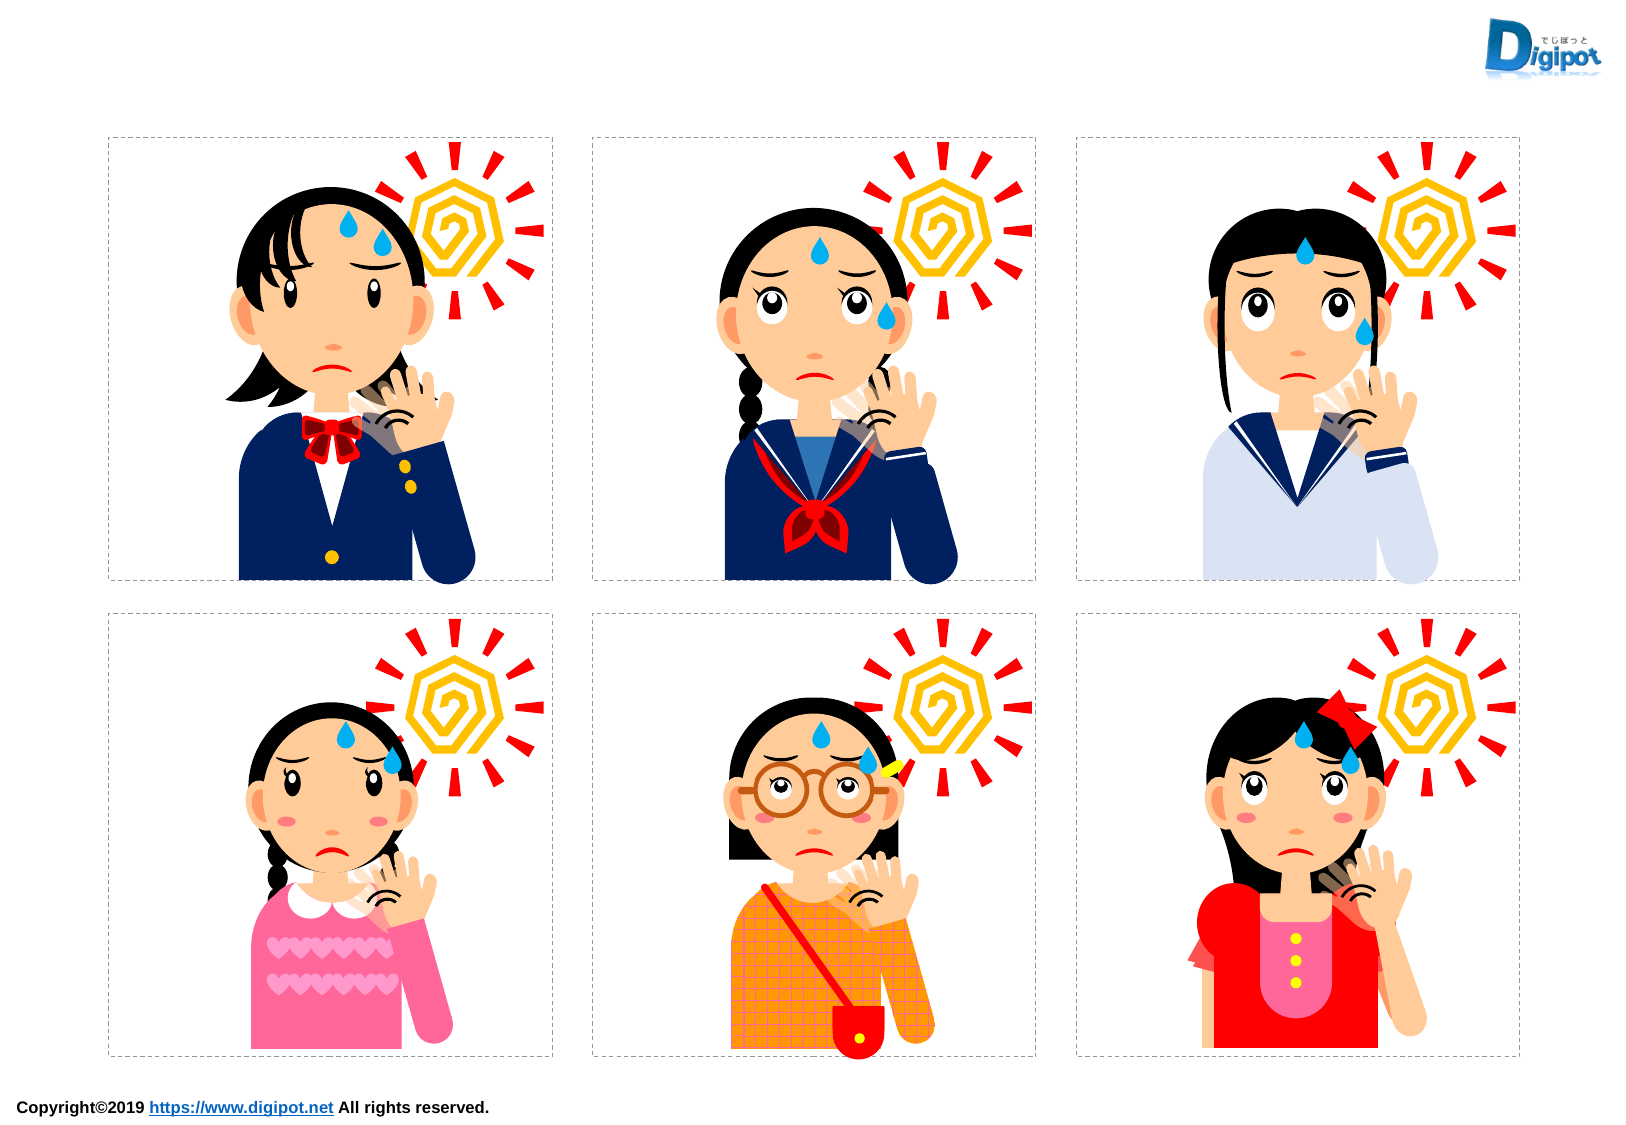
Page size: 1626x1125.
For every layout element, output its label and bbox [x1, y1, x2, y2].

picture [1485, 18, 1602, 82]
text_box [717, 142, 1032, 586]
text_box [723, 618, 1032, 1060]
text_box [246, 618, 544, 1049]
text_box [1202, 142, 1516, 586]
text_box [1189, 618, 1516, 1048]
text_box [225, 142, 544, 586]
